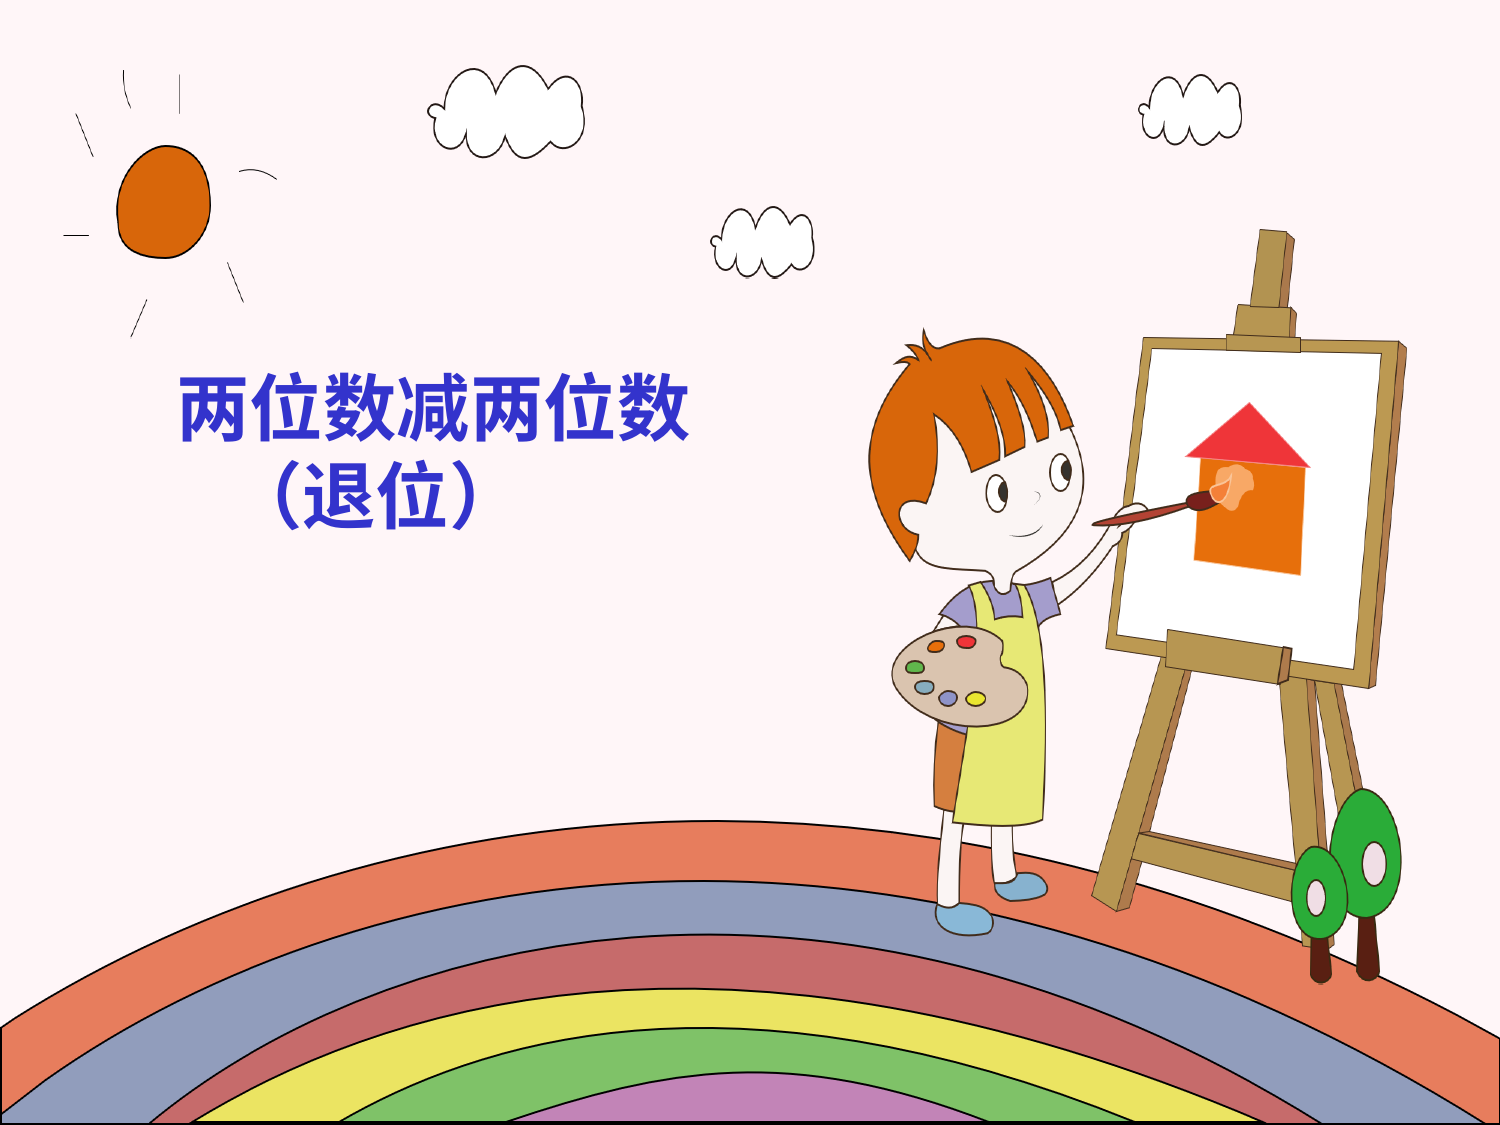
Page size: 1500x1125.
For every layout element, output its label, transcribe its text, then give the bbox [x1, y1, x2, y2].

title 两位数减两位数 （退位） [80, 353, 864, 546]
picture [0, 65, 1500, 1125]
picture [63, 70, 277, 339]
